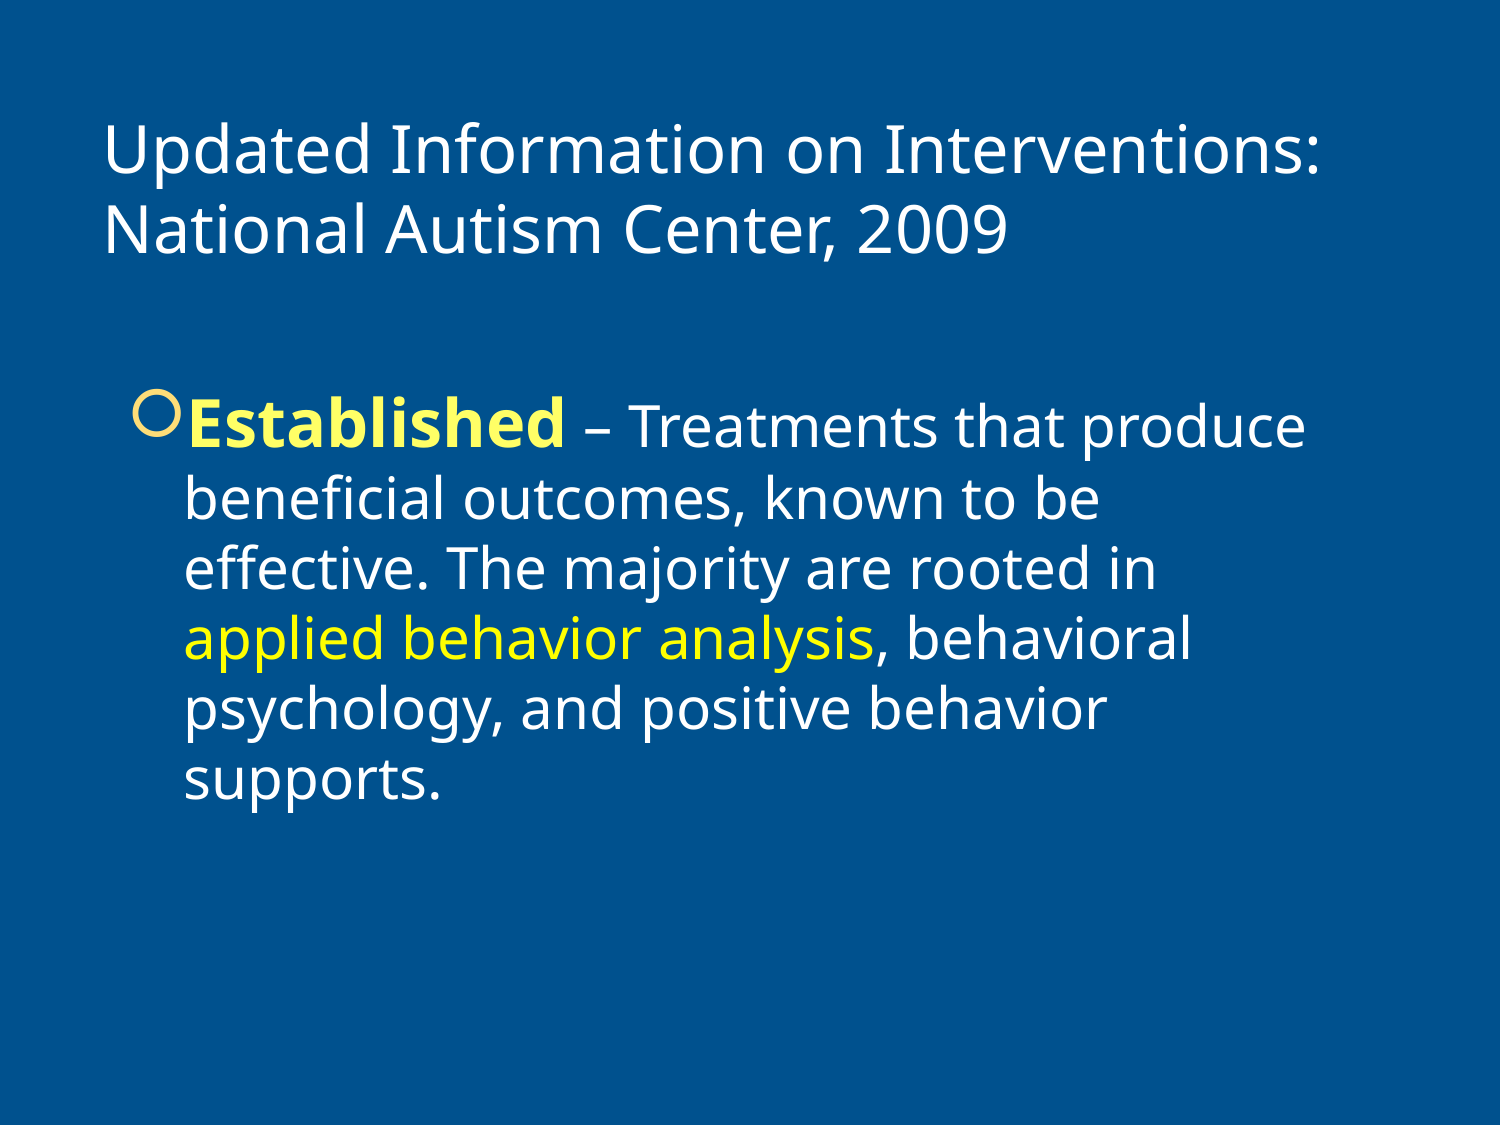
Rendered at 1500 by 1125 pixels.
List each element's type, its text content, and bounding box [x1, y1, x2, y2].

list Established – Treatments that produce beneficial outcomes, known to be effective. The majority are rooted in applied behavior analysis, behavioral psychology, and positive behavior supports. [112, 296, 1335, 962]
title Updated Information on Interventions: National Autism Center, 2009 [87, 110, 1425, 263]
